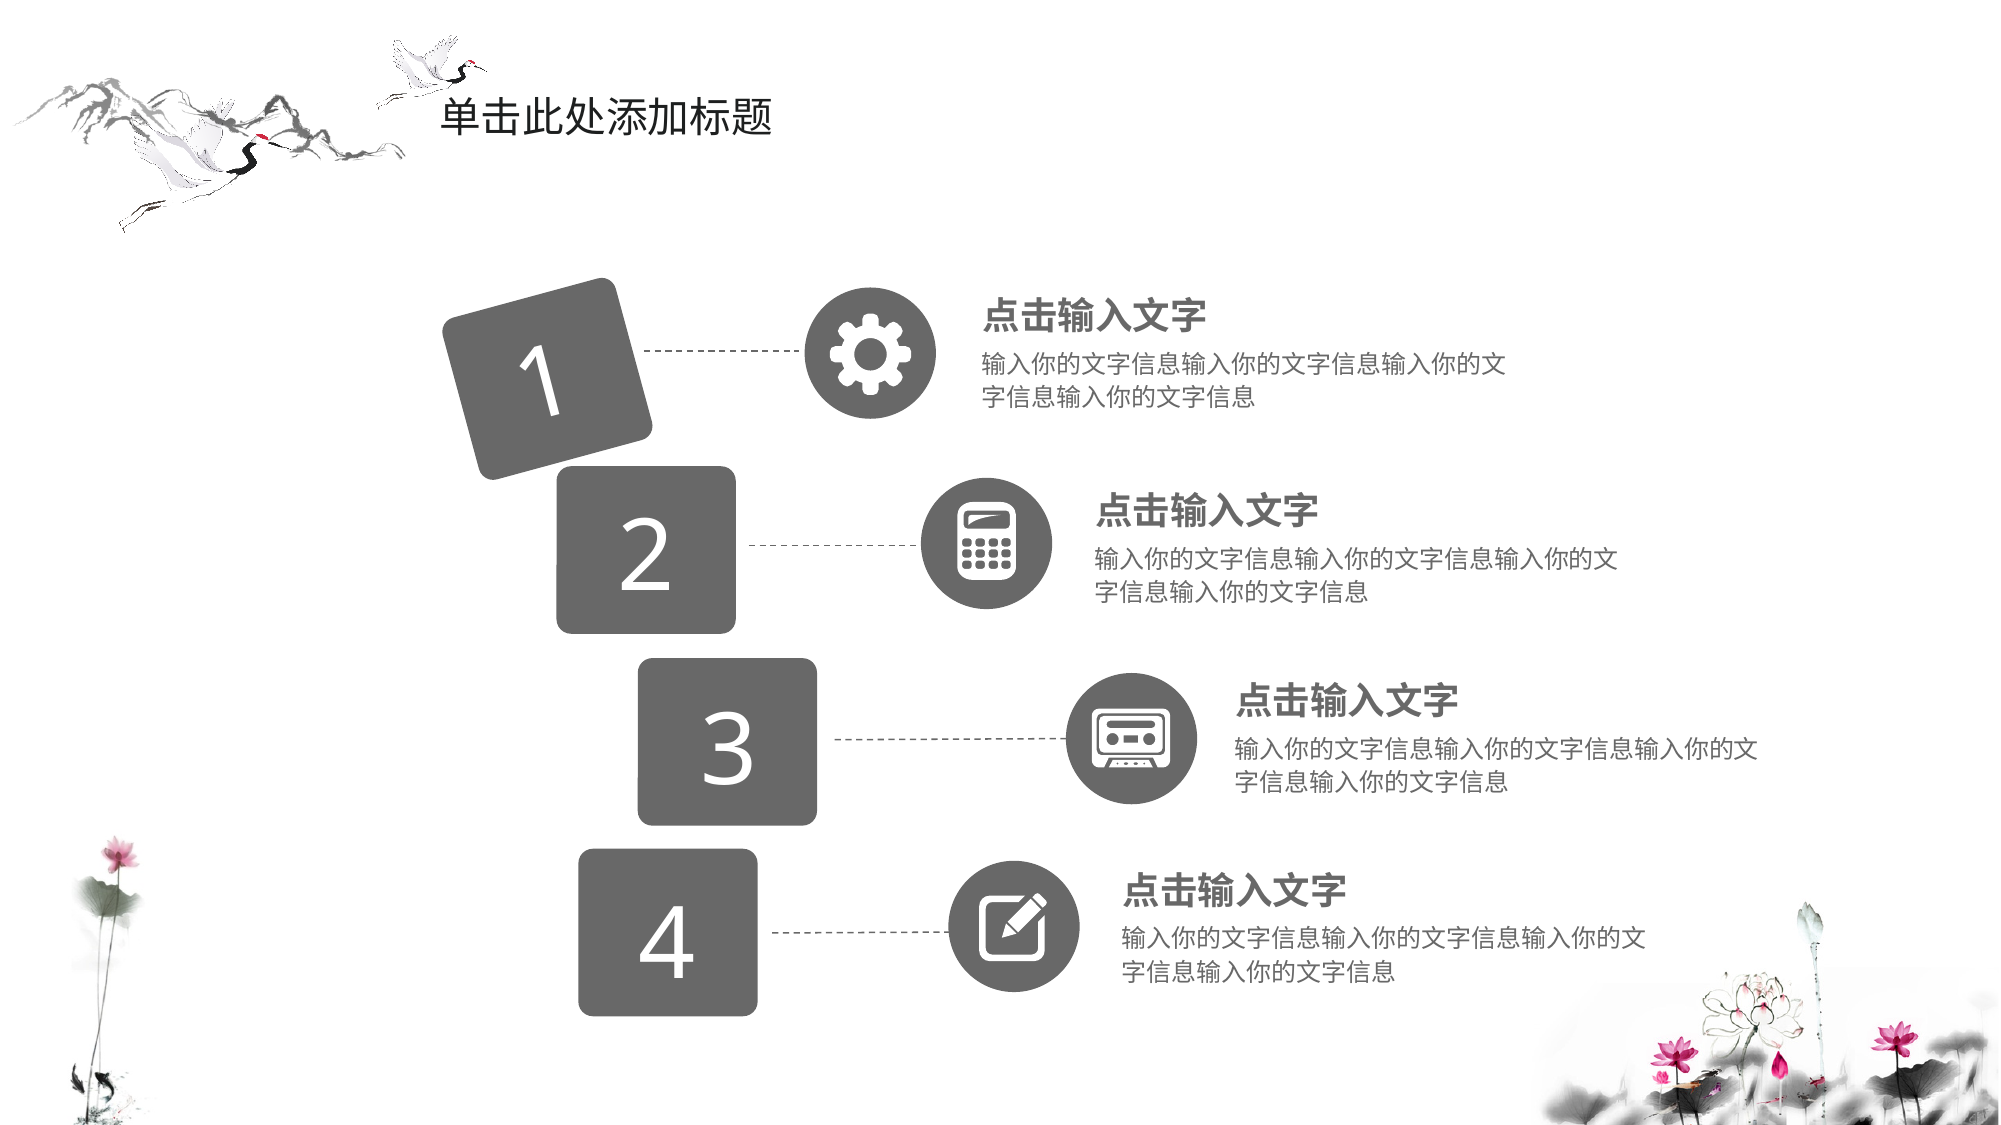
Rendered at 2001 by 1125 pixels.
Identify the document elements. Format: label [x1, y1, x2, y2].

text_box [804, 287, 936, 419]
text_box [578, 848, 758, 1017]
text_box [948, 860, 1080, 993]
text_box [556, 466, 736, 634]
text_box [1065, 672, 1198, 805]
text_box [637, 658, 818, 826]
text_box [920, 477, 1053, 610]
text_box [457, 295, 638, 463]
text_box [12, 35, 1999, 1125]
